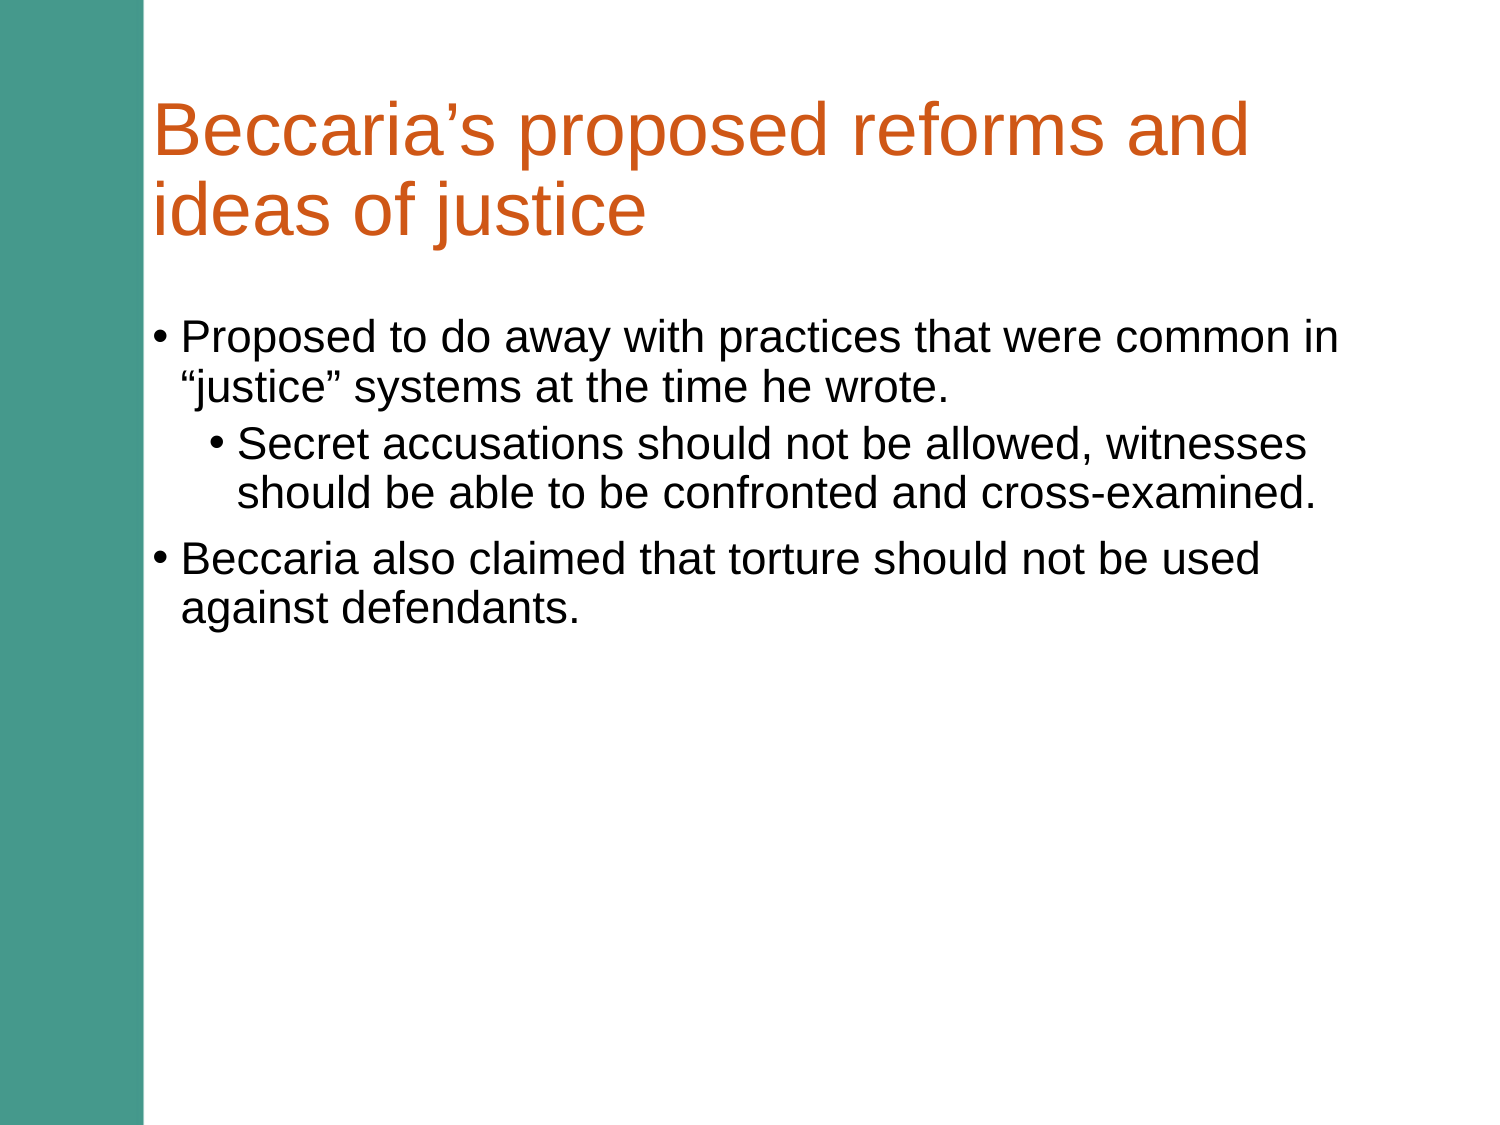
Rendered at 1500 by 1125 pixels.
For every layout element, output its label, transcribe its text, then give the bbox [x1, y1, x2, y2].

list Proposed to do away with practices that were common in “justice” systems at the time he wrote. Secret accusations should not be allowed, witnesses should be able to be confronted and cross-examined. Beccaria also claimed that torture should not be used against defendants. [137, 305, 1432, 1020]
picture [0, 0, 1500, 1125]
title Beccaria’s proposed reforms and ideas of justice [137, 62, 1432, 280]
